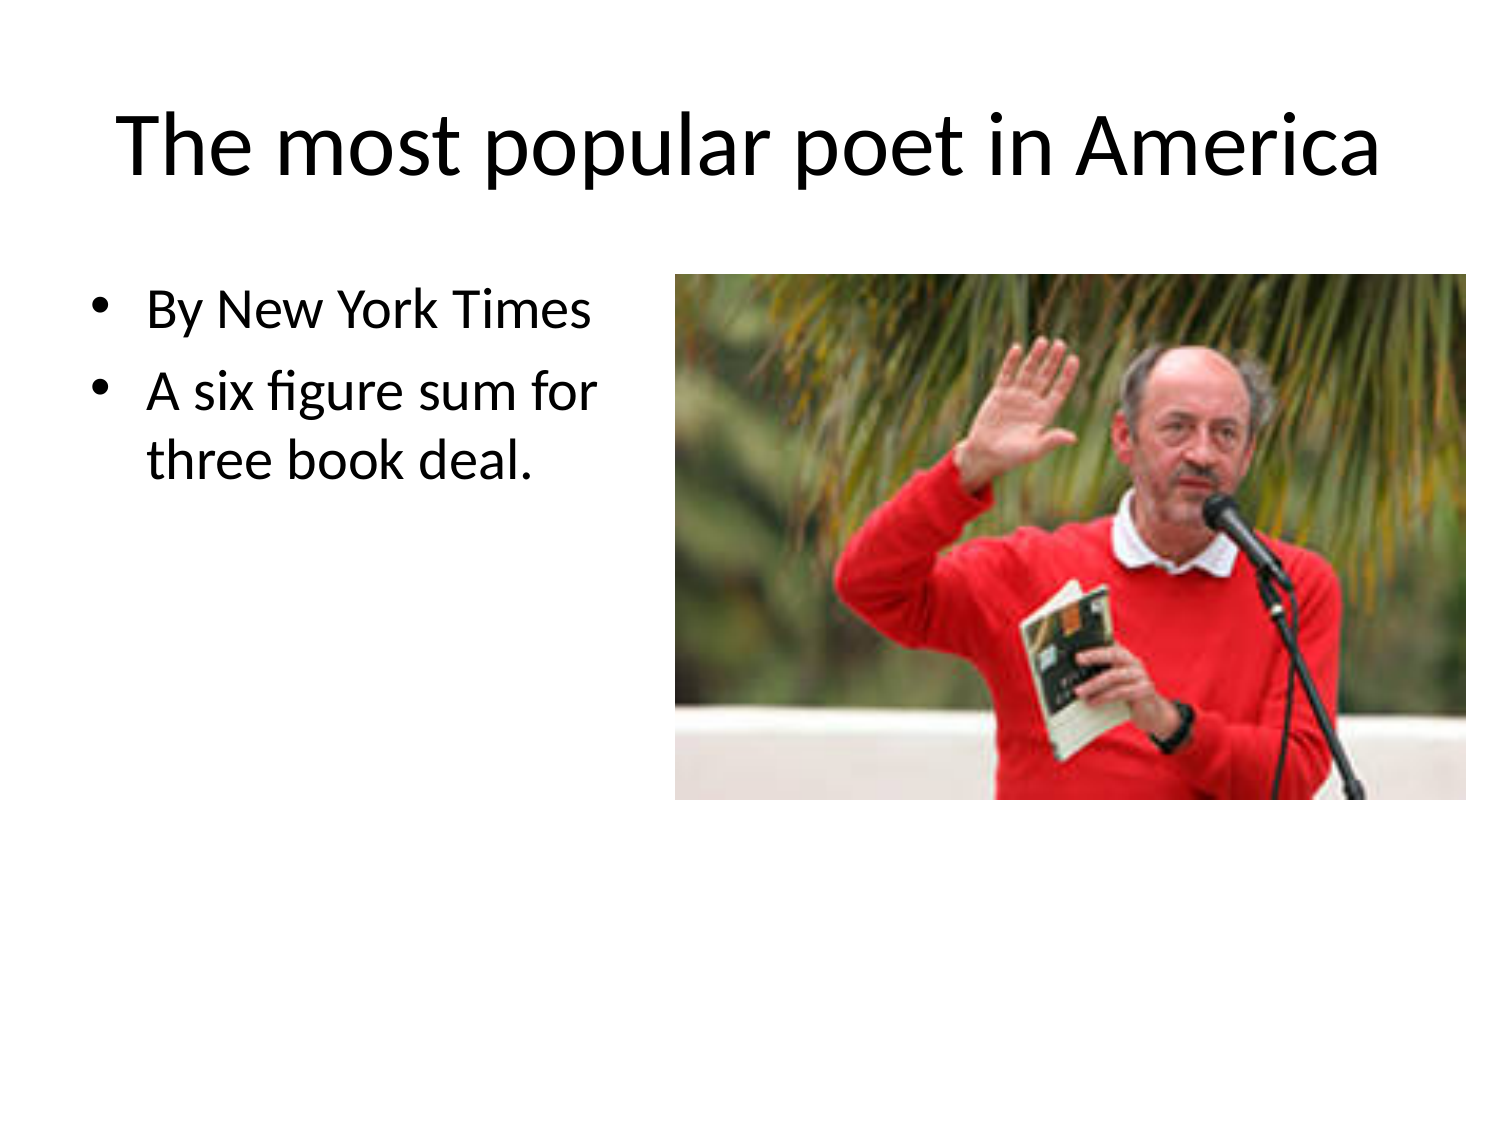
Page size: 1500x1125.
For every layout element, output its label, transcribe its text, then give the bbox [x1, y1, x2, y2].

title The most popular poet in America [75, 45, 1425, 233]
list By New York Times A six figure sum for three book deal. [75, 262, 738, 1005]
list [674, 274, 1466, 801]
